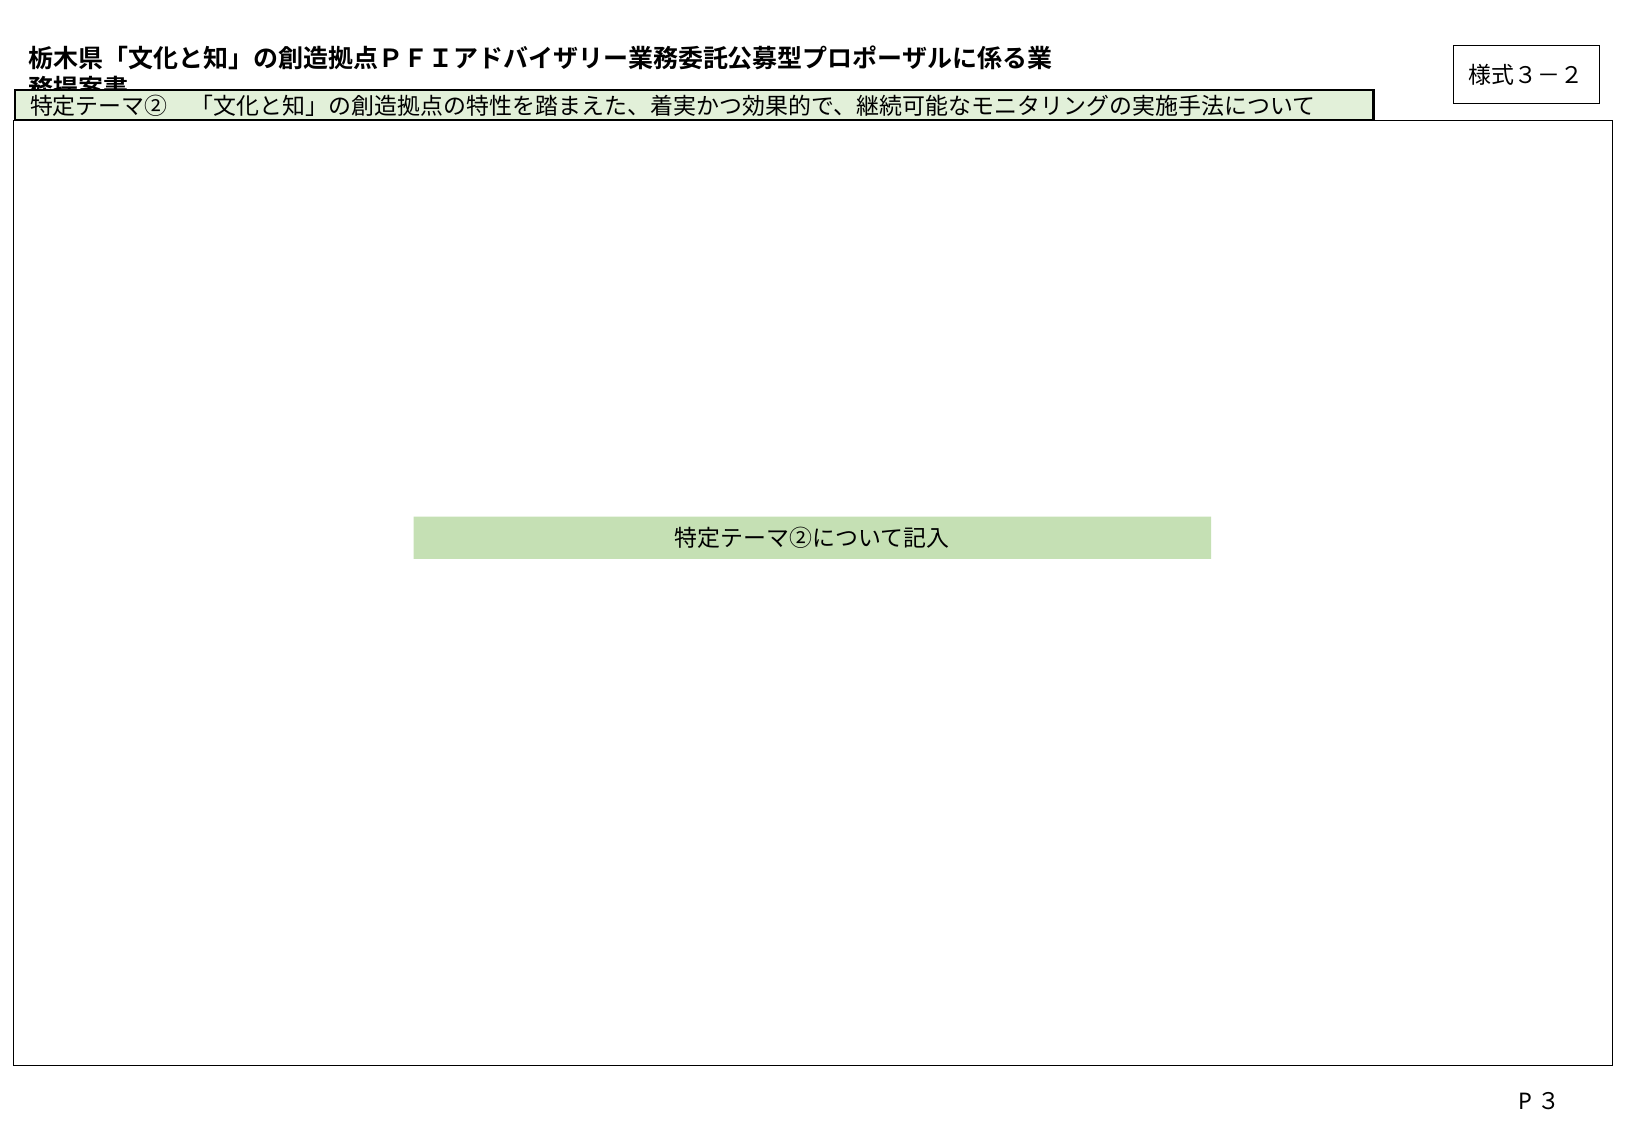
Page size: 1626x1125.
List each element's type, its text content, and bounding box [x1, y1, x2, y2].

text_box 栃木県「文化と知」の創造拠点ＰＦＩアドバイザリー業務委託公募型プロポーザルに係る業務提案書 [13, 35, 1074, 110]
text_box [13, 119, 1613, 1067]
text_box 特定テーマ② 「文化と知」の創造拠点の特性を踏まえた、着実かつ効果的で、継続可能なモニタリングの実施手法について [14, 89, 1375, 121]
text_box 様式３－２ [1452, 44, 1600, 104]
text_box P３ [1465, 1082, 1613, 1118]
text_box 特定テーマ②について記入 [413, 516, 1212, 559]
